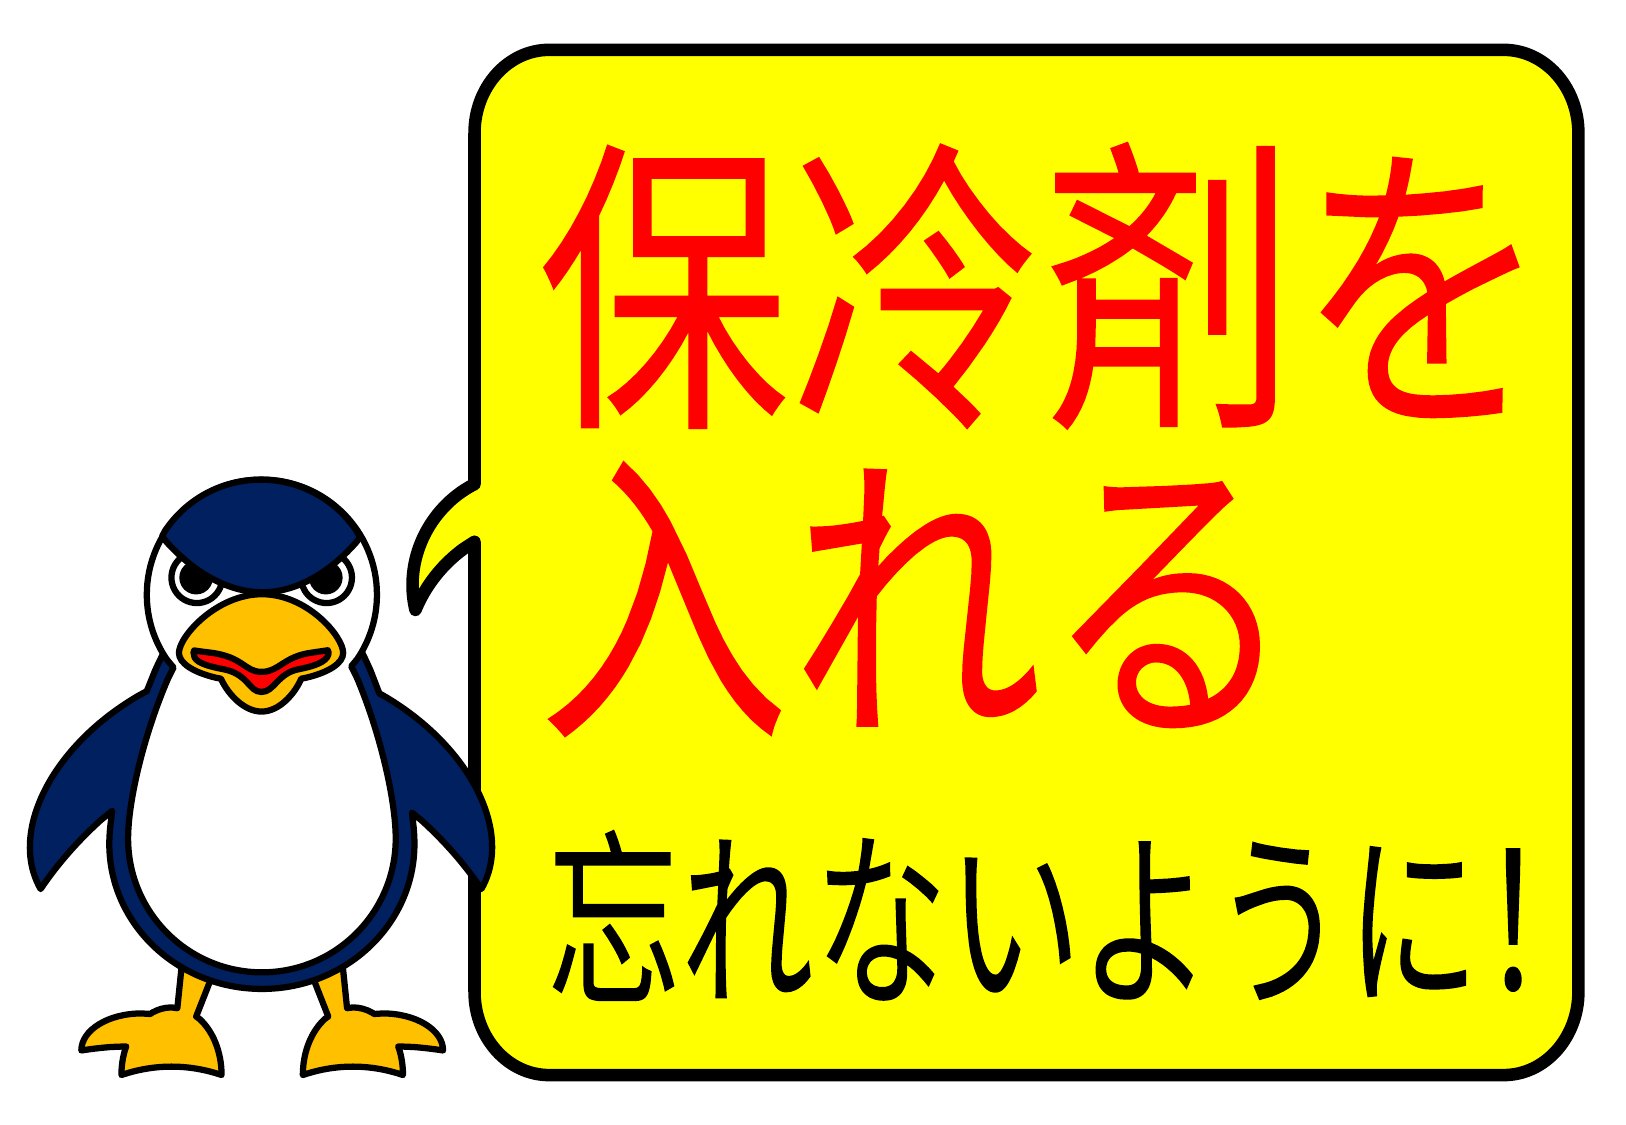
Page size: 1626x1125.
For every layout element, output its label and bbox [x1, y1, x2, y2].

text_box [29, 479, 493, 1076]
text_box [472, 47, 1581, 1078]
